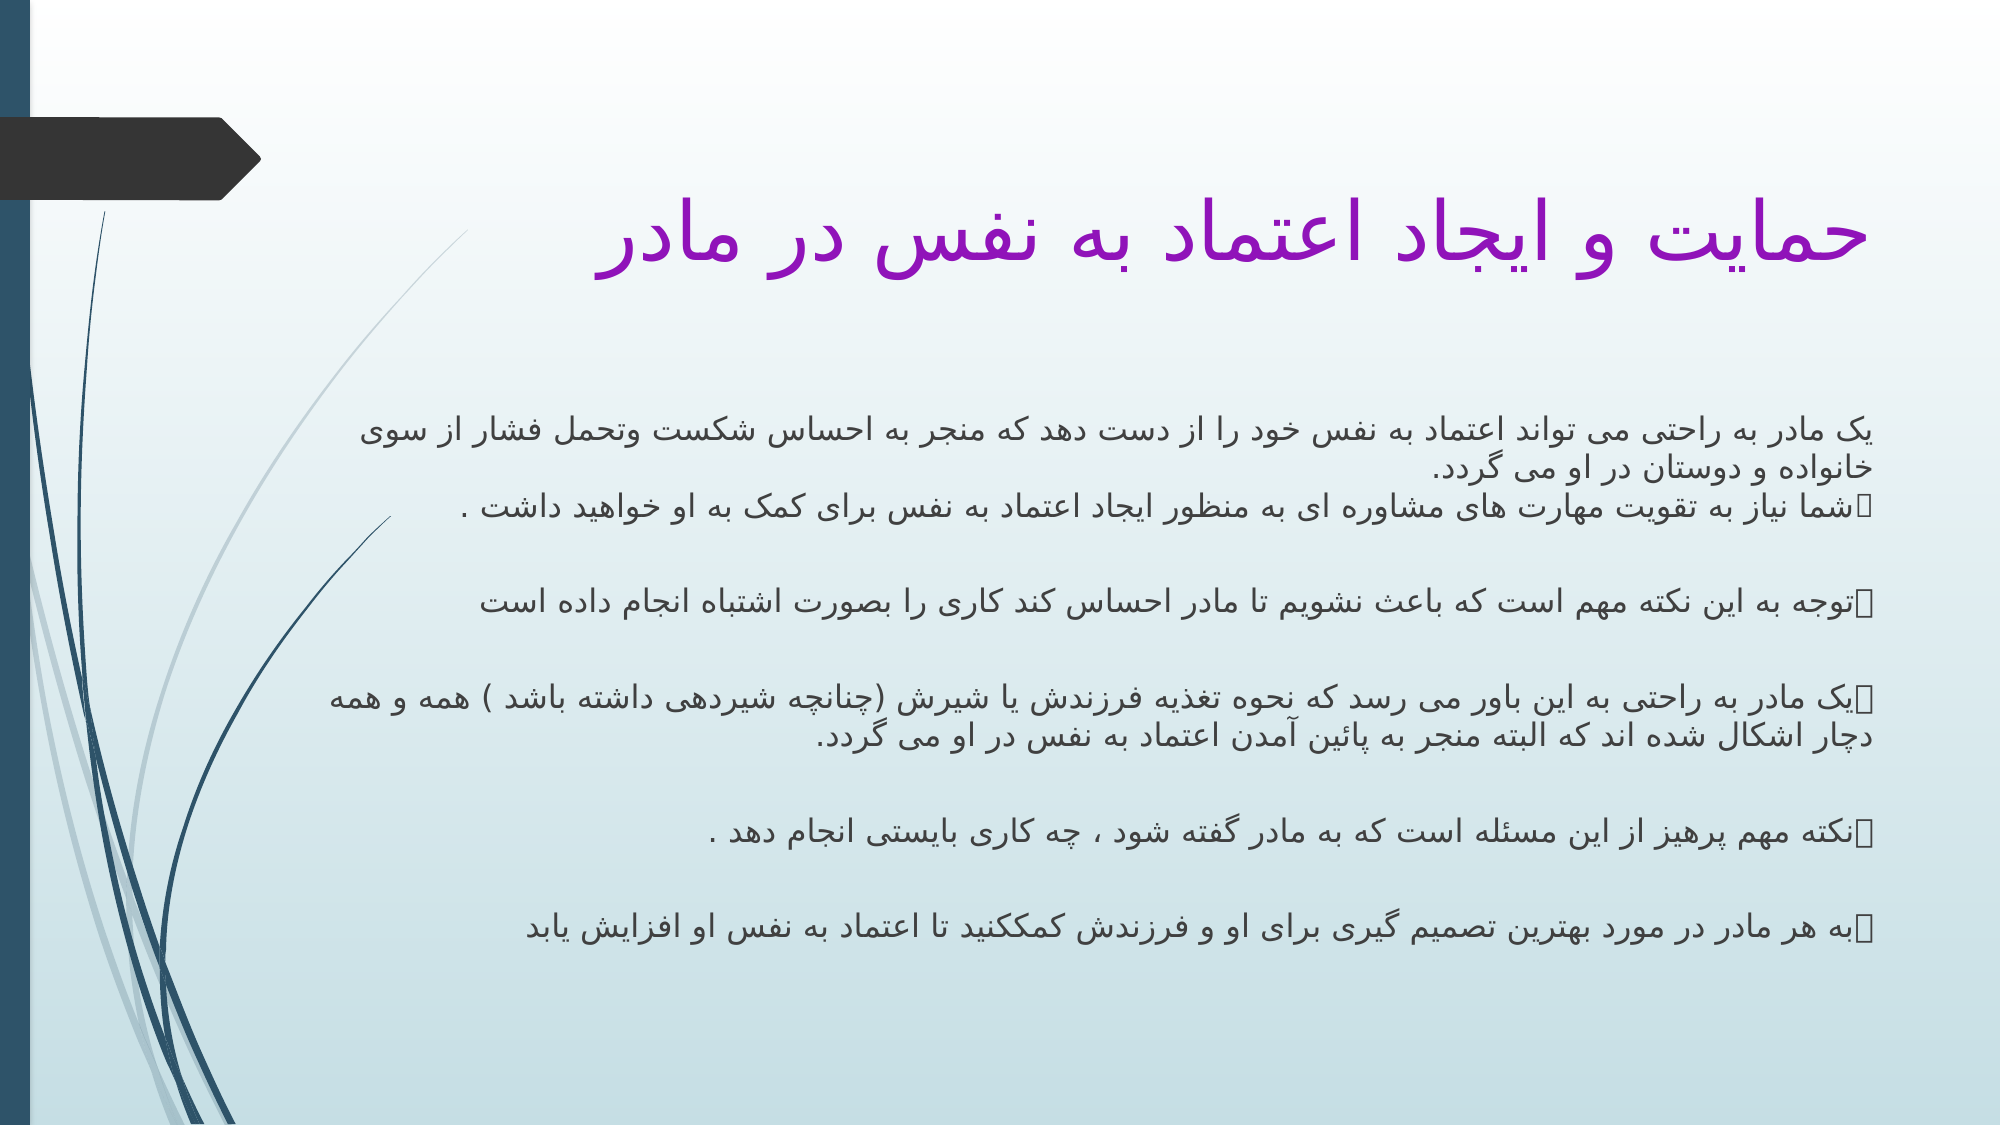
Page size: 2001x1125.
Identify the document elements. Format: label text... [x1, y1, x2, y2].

list حمایت و ایجاد اعتماد به نفس در مادر یک مادر به راحتی می تواند اعتماد به نفس خود را از دست دهد که منجر به احساس شکست وتحمل فشار از سوی خانواده و دوستان در او می گردد. شما نیاز به تقویت مهارت های مشاوره ای به منظور ایجاد اعتماد به نفس برای کمک به او خواهید داشت . توجه به این نکته مهم است که باعث نشویم تا مادر احساس کند کاری را بصورت اشتباه انجام داده است یک مادر به راحتی به این باور می رسد که نحوه تغذیه فرزندش یا شیرش (چنانچه شیردهی داشته باشد ) همه و همه دچار اشکال شده اند که البته منجر به پائین آمدن اعتماد به نفس در او می گردد. نکته مهم پرهیز از این مسئله است که به مادر گفته شود ، چه کاری بایستی انجام دهد . به هر مادر در مورد بهترین تصمیم گیری برای او و فرزندش کمککنید تا اعتماد به نفس او افزایش یابد [282, 170, 1889, 1009]
